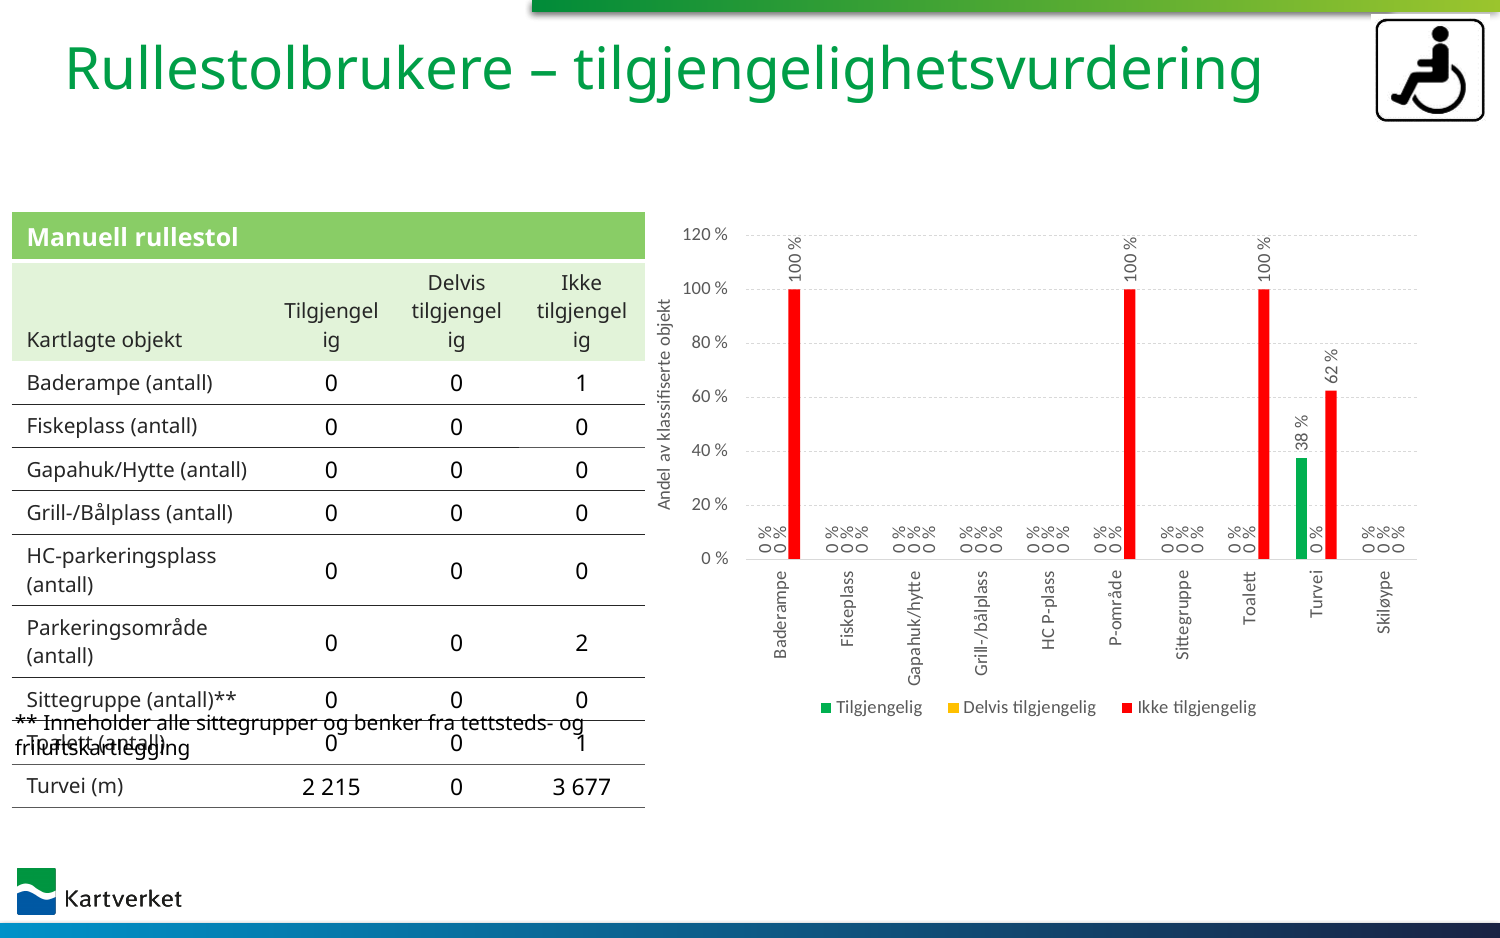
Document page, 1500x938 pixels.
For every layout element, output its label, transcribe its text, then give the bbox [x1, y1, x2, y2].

table_cell Kartlagte objekt [12, 263, 269, 361]
table_cell 2 [519, 606, 638, 677]
table_cell 0 [394, 405, 519, 447]
table_cell Sittegruppe (antall)** [12, 678, 269, 702]
table_cell 0 [269, 535, 394, 605]
table_cell HC-parkeringsplass (antall) [12, 535, 269, 605]
table_cell 0 [519, 535, 638, 605]
table_cell 0 [519, 448, 638, 490]
table_header Manuell rullestol [12, 212, 645, 259]
table_cell 0 [394, 491, 519, 534]
table_cell 0 [519, 678, 638, 702]
table_cell Tilgjengelig [269, 263, 394, 361]
table_cell 0 [394, 606, 519, 677]
table_cell 0 [519, 491, 638, 534]
table_cell 1 [519, 361, 638, 404]
table_cell 0 [394, 448, 519, 490]
table_cell 0 [269, 448, 394, 490]
table_cell Grill-/Bålplass (antall) [12, 491, 269, 534]
table_cell Gapahuk/Hytte (antall) [12, 448, 269, 490]
table_cell Ikke tilgjengelig [519, 263, 638, 361]
table_cell 0 [394, 361, 519, 404]
table_cell 0 [519, 405, 638, 447]
table_cell Delvis tilgjengelig [394, 263, 519, 361]
table_cell Baderampe (antall) [12, 361, 269, 404]
table_cell 0 [394, 678, 519, 702]
table_cell 0 [269, 678, 394, 702]
table_cell Turvei (m) [12, 768, 269, 807]
picture [1371, 13, 1491, 127]
table_cell Parkeringsområde (antall) [12, 606, 269, 677]
table_cell 0 [394, 768, 519, 807]
table_cell Fiskeplass (antall) [12, 405, 269, 447]
table_cell 0 [269, 361, 394, 404]
table_cell 0 [269, 491, 394, 534]
picture [643, 218, 1427, 728]
text_box ** Inneholder alle sittegrupper og benker fra tettsteds- og friluftskartlegging [0, 702, 745, 768]
table_cell 0 [269, 405, 394, 447]
table_cell 2 215 [269, 768, 394, 807]
table_cell 3 677 [519, 768, 645, 807]
table_cell 0 [394, 535, 519, 605]
text_box Rullestolbrukere – tilgjengelighetsvurdering [49, 12, 1372, 109]
table_cell 0 [269, 606, 394, 677]
